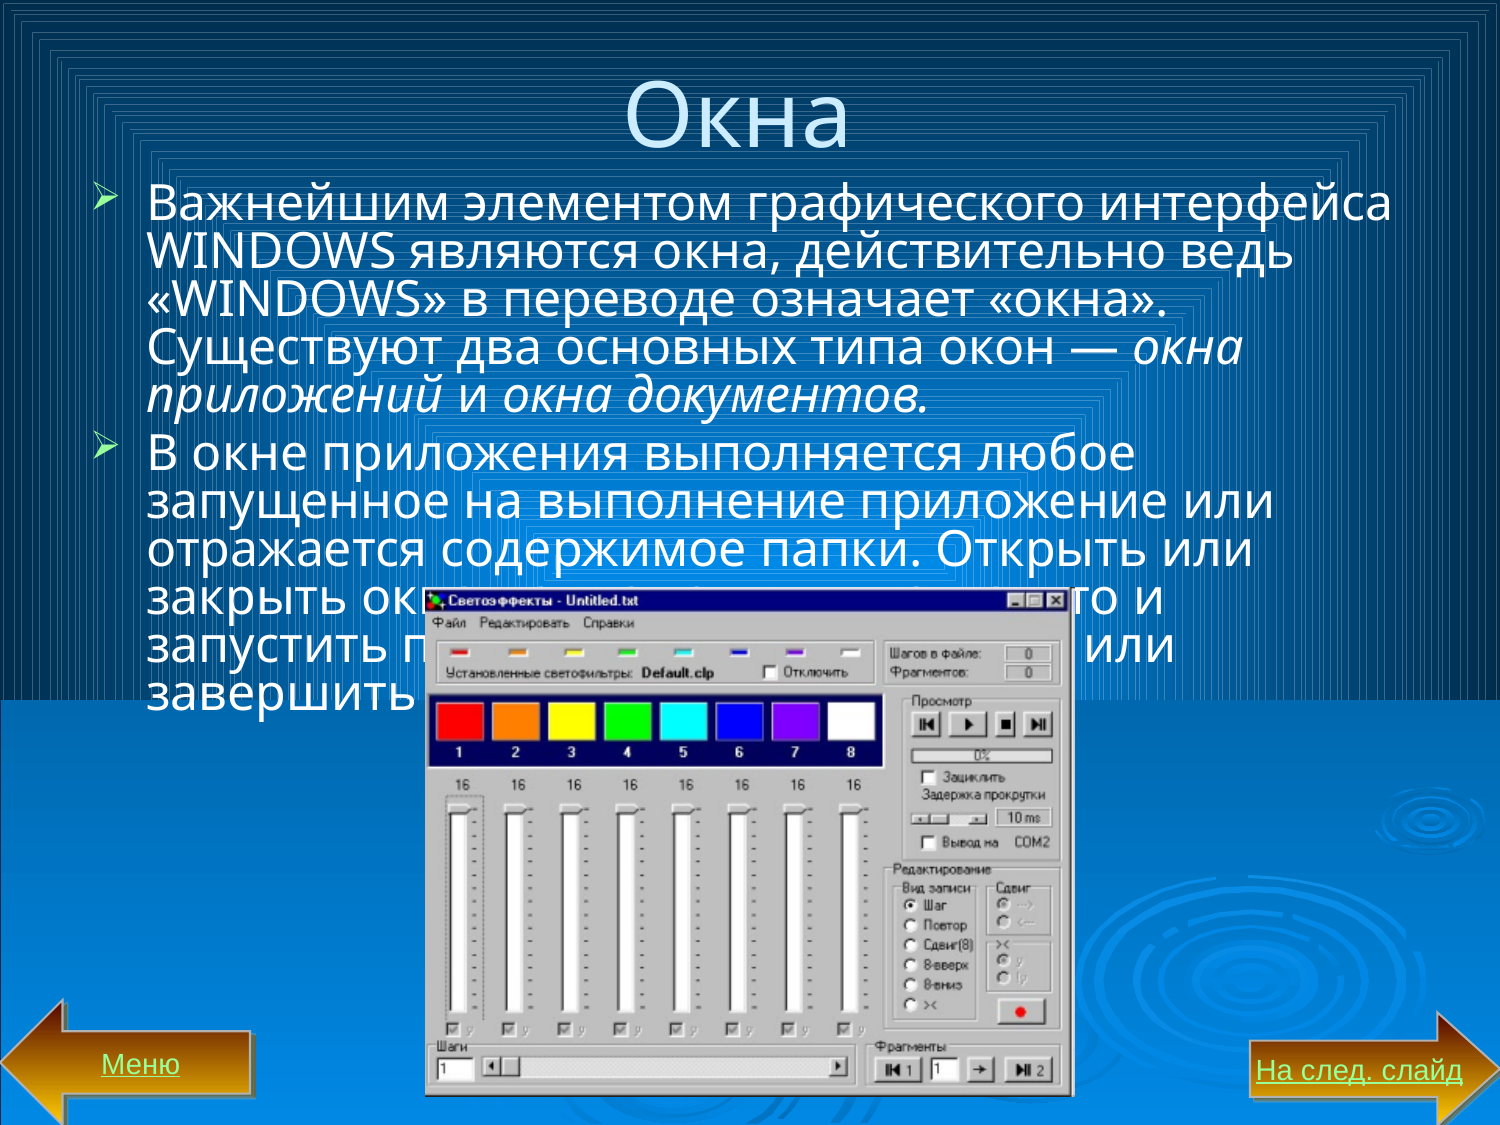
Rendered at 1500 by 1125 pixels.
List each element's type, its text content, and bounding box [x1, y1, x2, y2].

title Окна [74, 45, 1426, 174]
picture [424, 587, 1076, 1097]
text_box На след. слайд [1250, 1012, 1500, 1125]
text_box Меню [0, 999, 250, 1125]
list Важнейшим элементом графического интерфейса WINDOWS являются окна, действительно ведь «WINDOWS» в переводе означает «окна». Существуют два основных типа окон — окна приложений и окна документов. В окне приложения выполняется любое запущенное на выполнение приложение или отража­ется содержимое папки. Открыть или закрыть окно приложения — то же, что и запустить программу на выполнение или завершить ее. [74, 174, 1426, 613]
